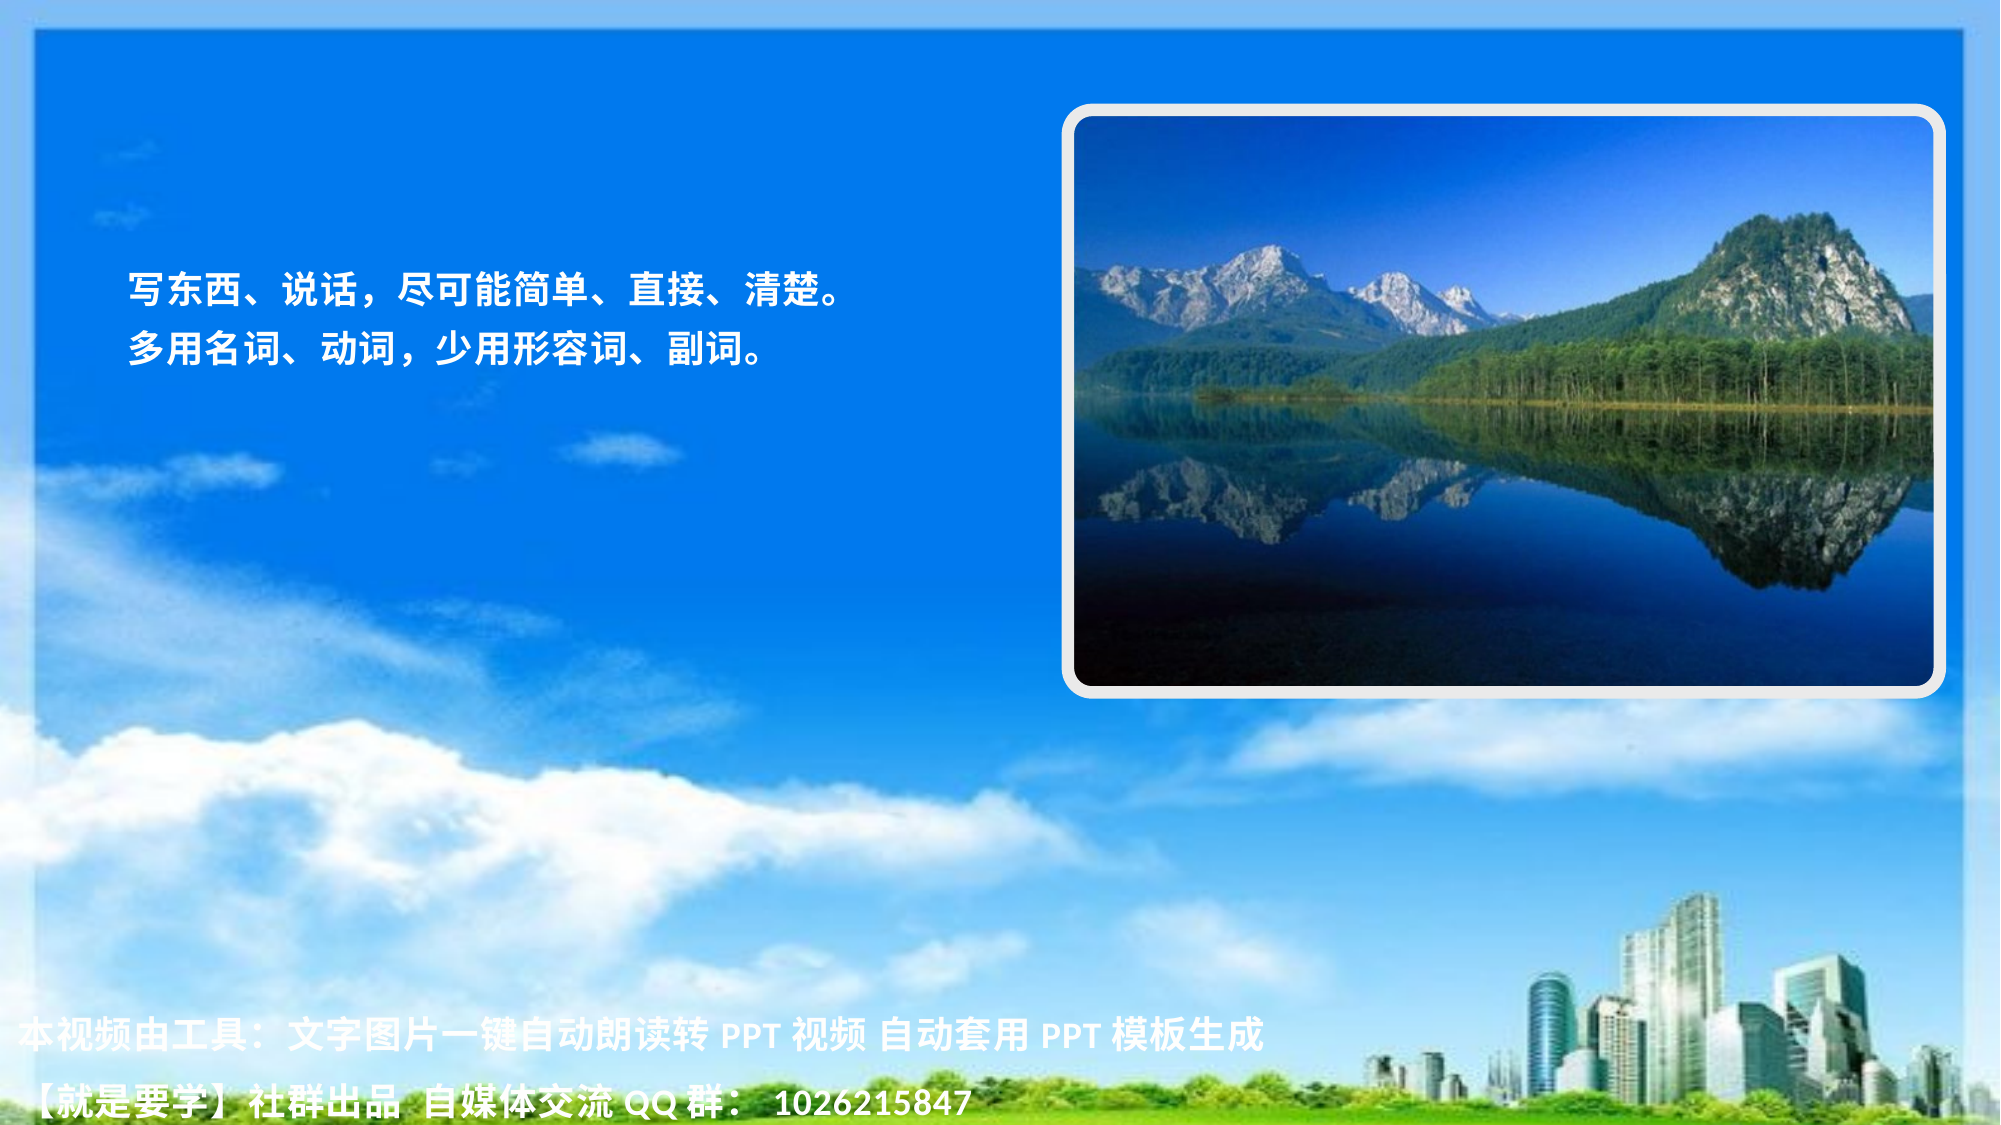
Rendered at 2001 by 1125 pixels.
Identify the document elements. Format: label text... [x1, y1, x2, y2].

picture [0, 0, 2000, 1125]
text_box 写东西、说话，尽可能简单、直接、清楚。 多用名词、动词，少用形容词、副词。 [112, 245, 939, 377]
